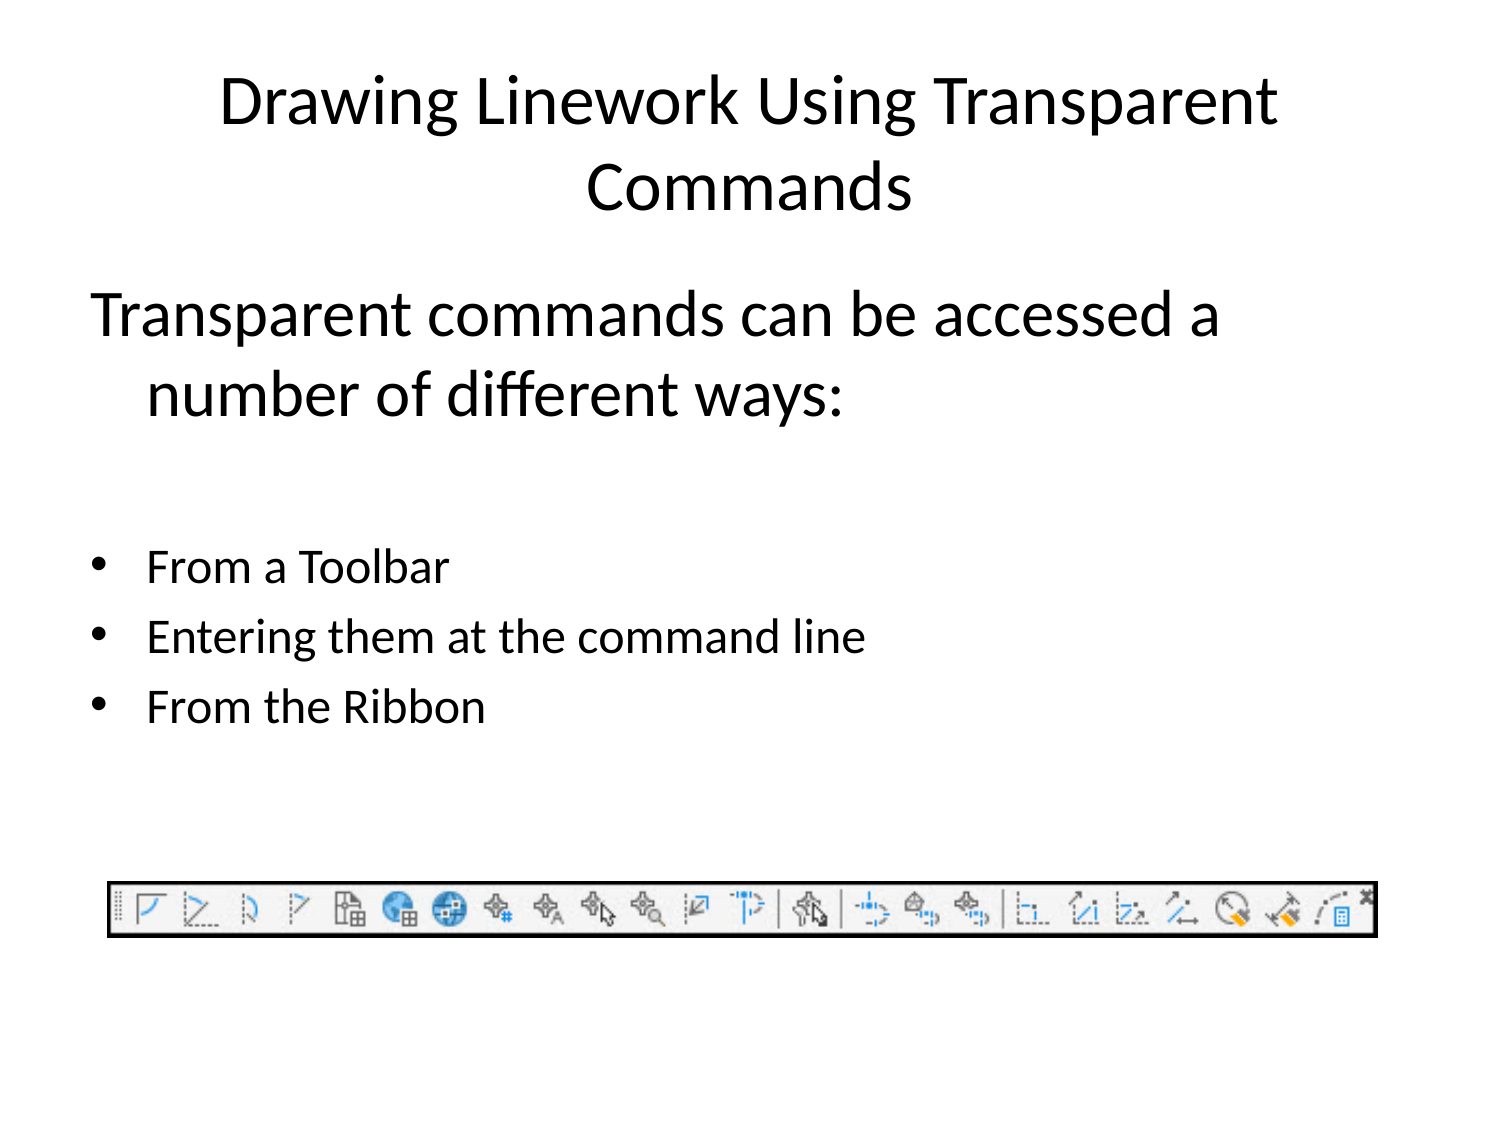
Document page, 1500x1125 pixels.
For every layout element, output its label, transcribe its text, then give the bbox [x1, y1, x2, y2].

list Transparent commands can be accessed a number of different ways: From a Toolbar Entering them at the command line From the Ribbon [75, 262, 1425, 1005]
title Drawing Linework Using Transparent Commands [75, 45, 1425, 233]
picture [106, 881, 1378, 938]
